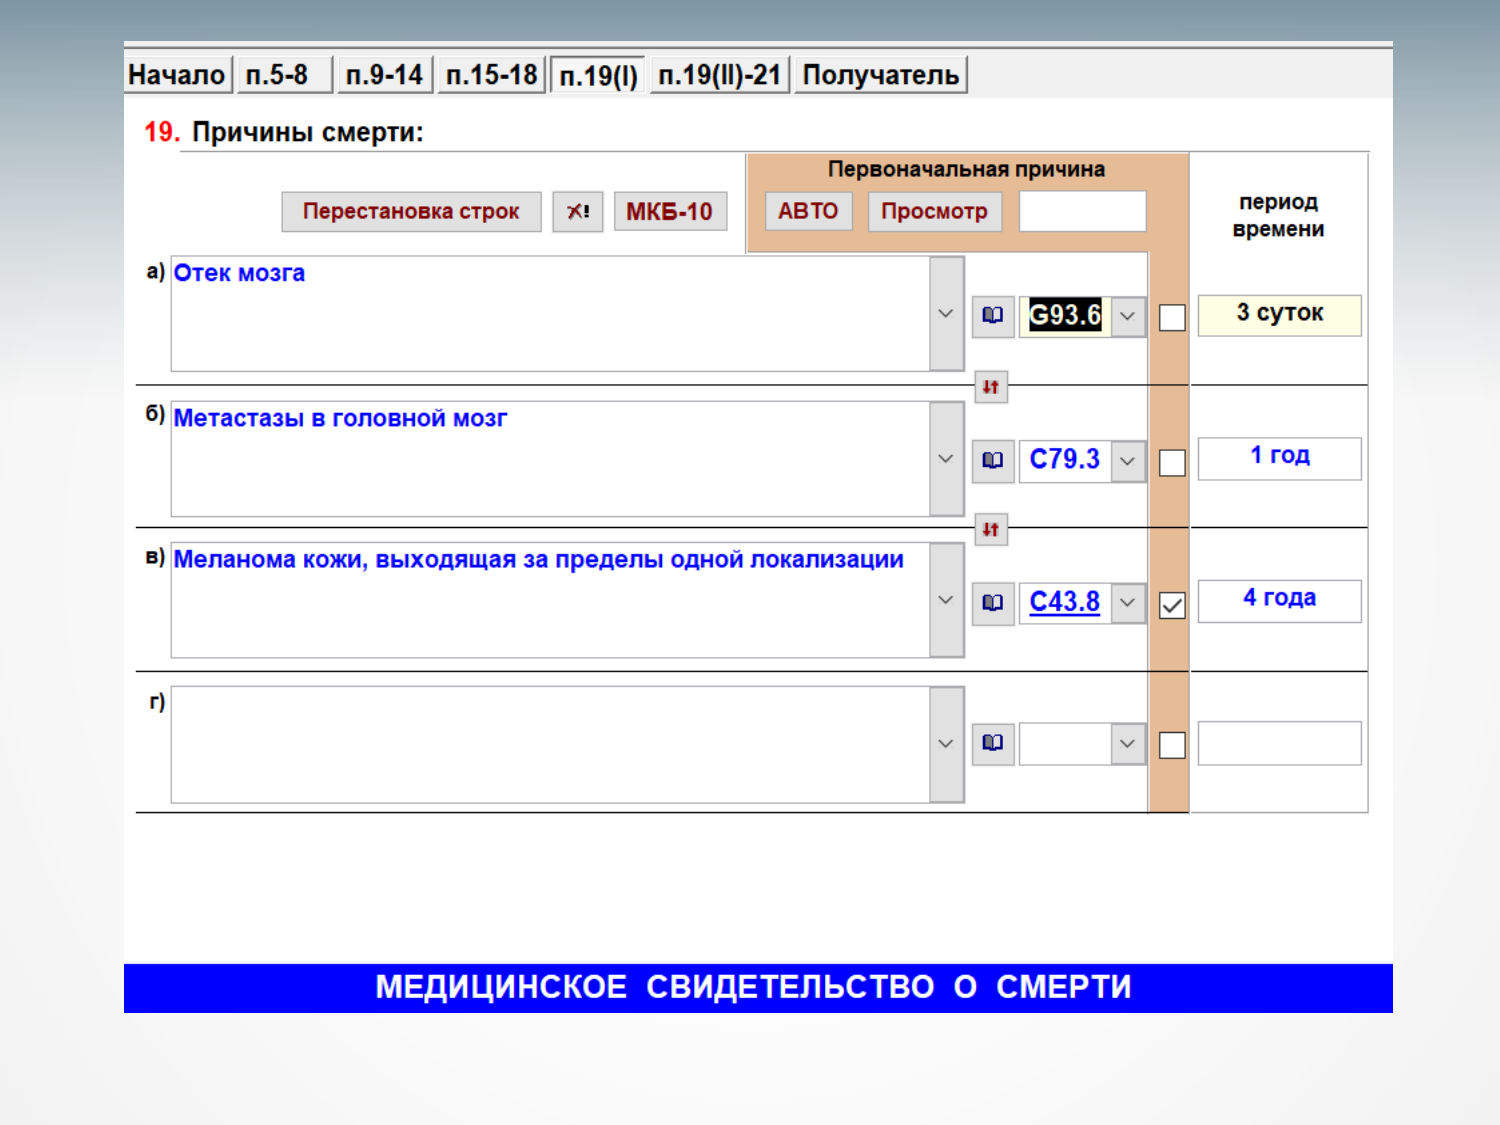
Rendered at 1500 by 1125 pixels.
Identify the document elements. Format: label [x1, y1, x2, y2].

picture [124, 41, 1393, 1013]
